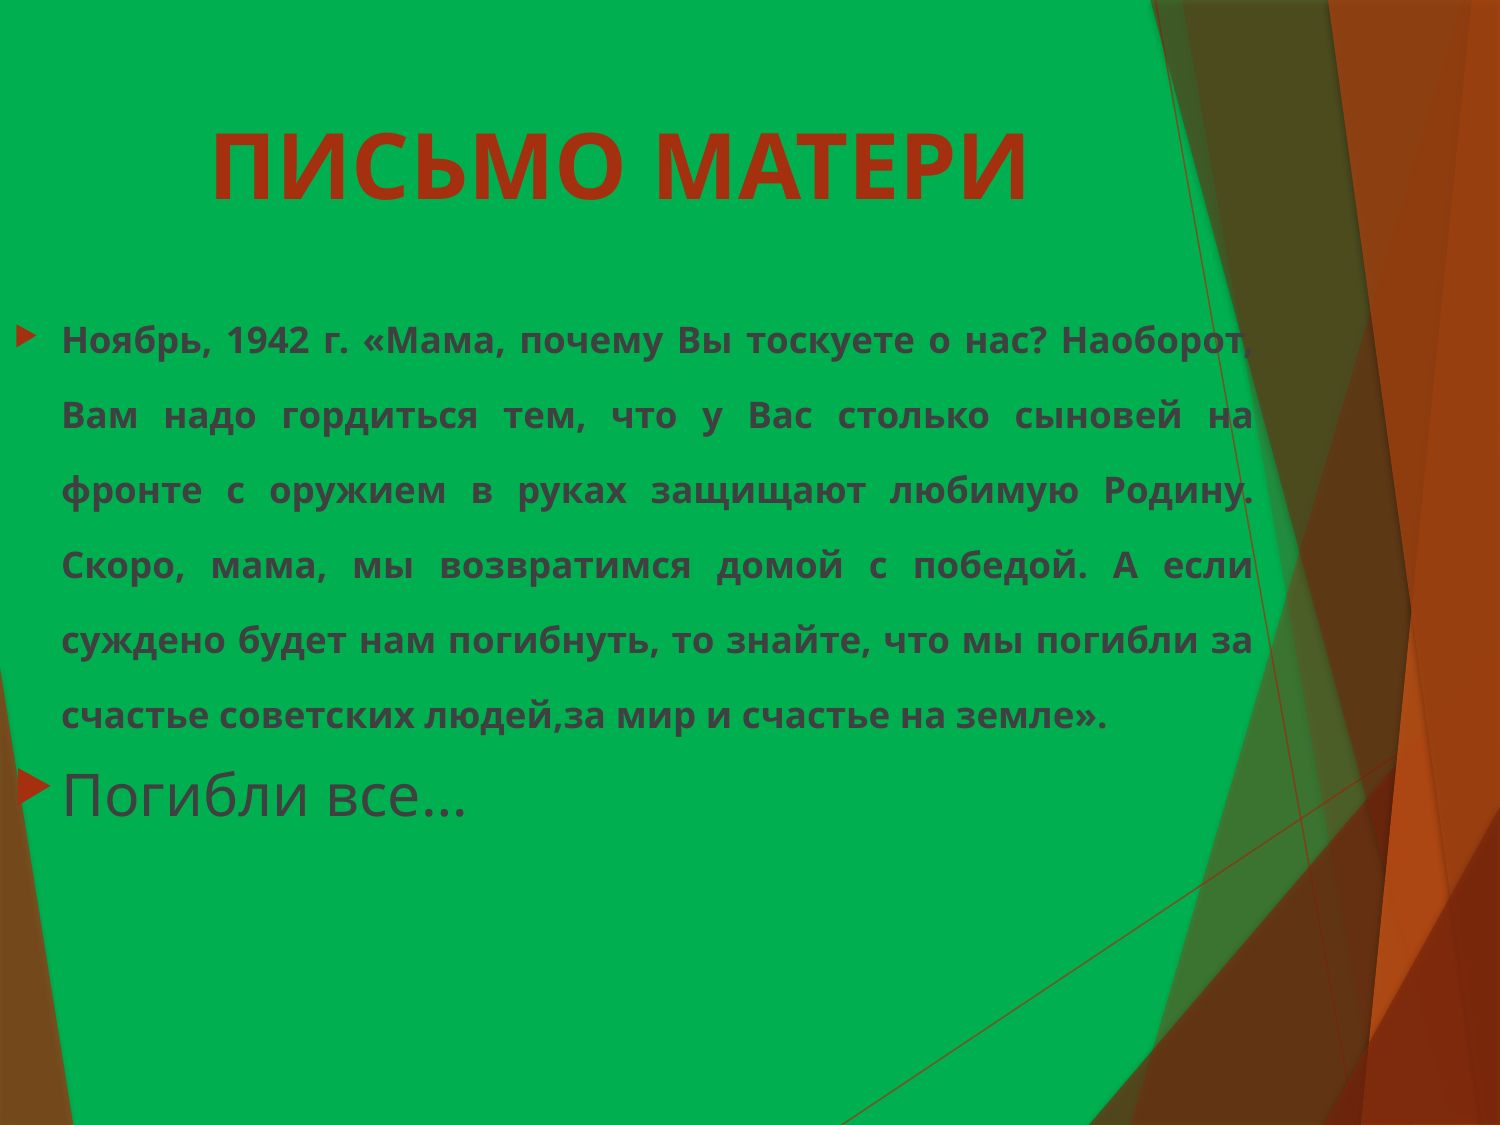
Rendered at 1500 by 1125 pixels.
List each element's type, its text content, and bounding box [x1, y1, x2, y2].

title ПИСЬМО МАТЕРИ [99, 99, 1142, 278]
list Ноябрь, 1942 г. «Мама, почему Вы тоскуете о нас? Наоборот, Вам надо гордиться тем, что у Вас столько сыновей на фронте с оружием в руках защищают любимую Родину. Скоро, мама, мы возвратимся домой с победой. А если суждено будет нам погибнуть, то знайте, что мы погибли за счастье советских людей,за мир и счастье на земле». Погибли все… [0, 278, 1270, 991]
